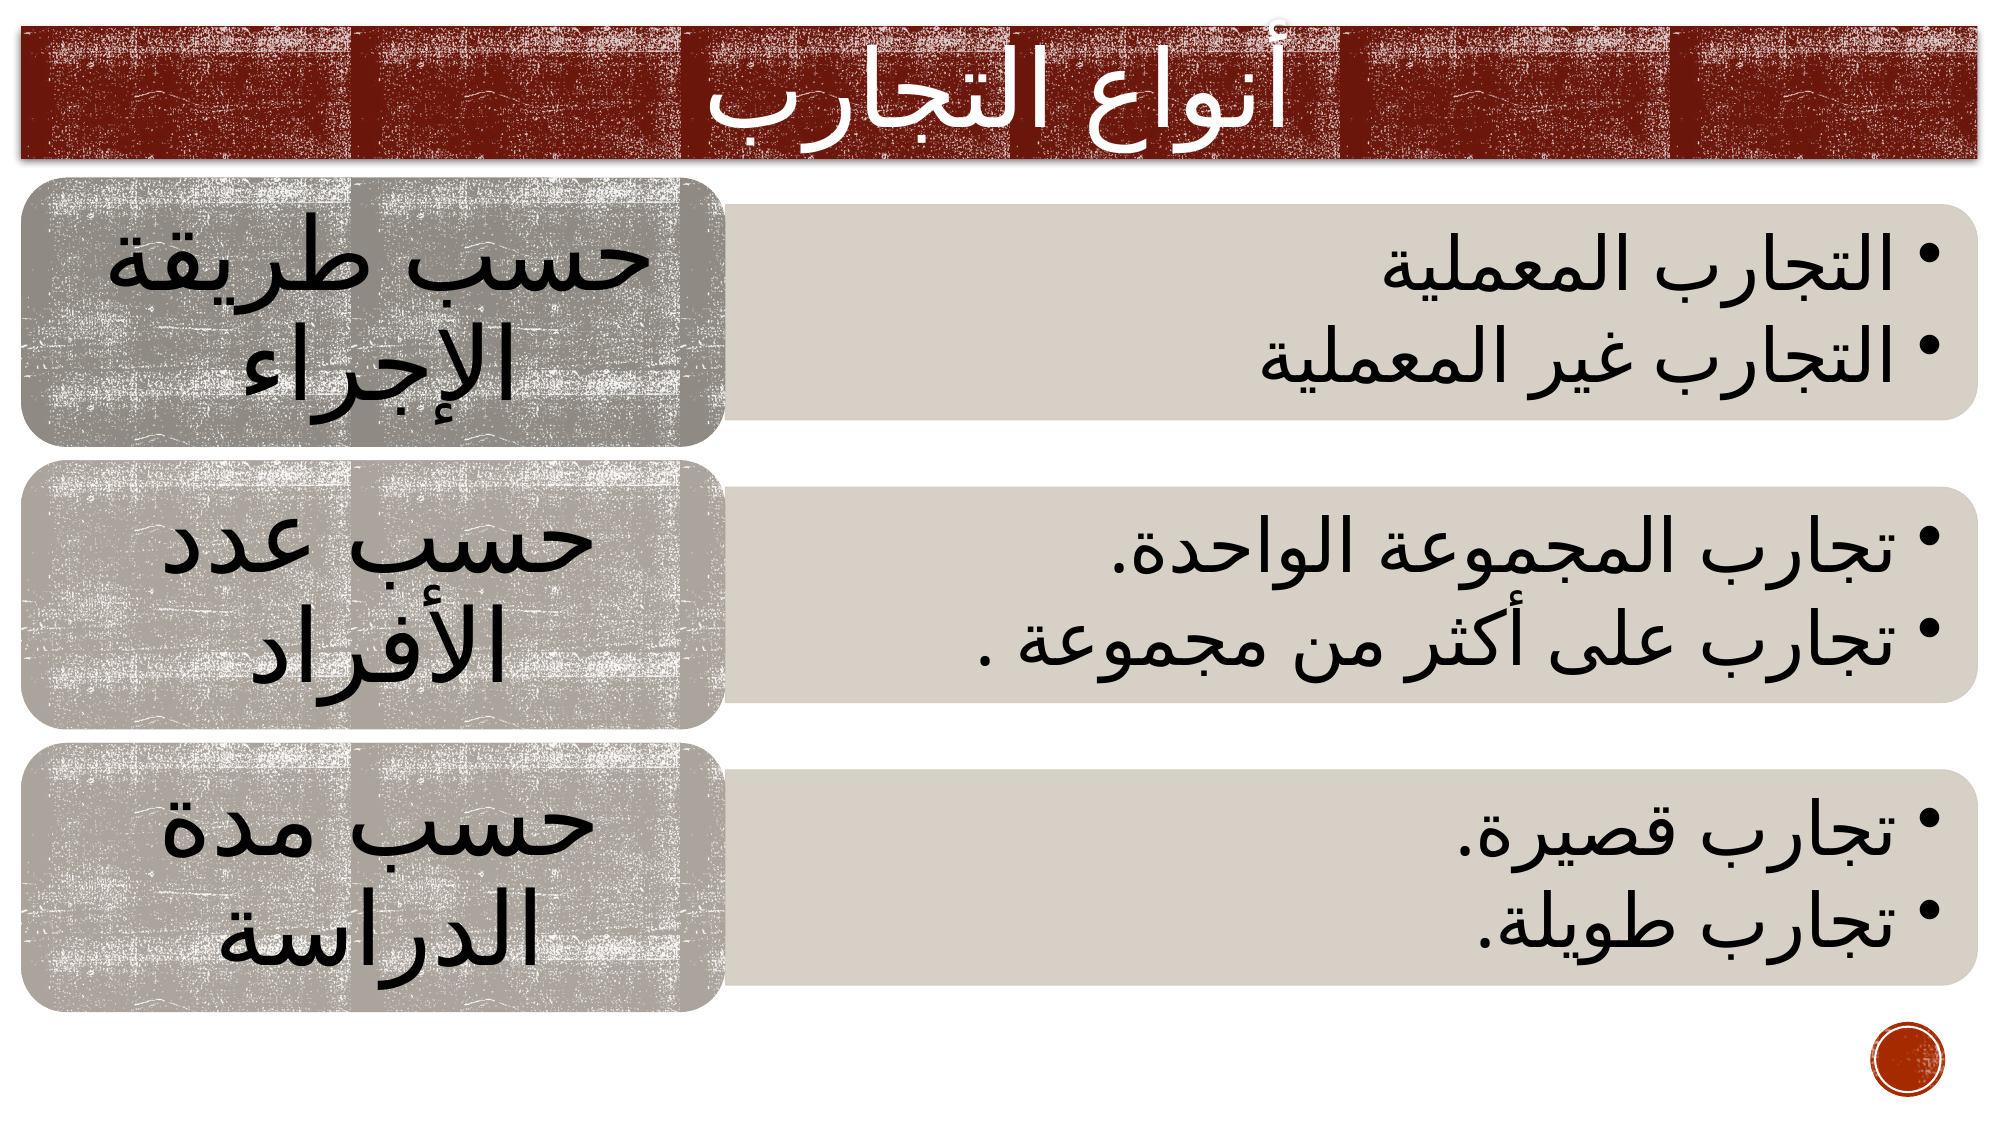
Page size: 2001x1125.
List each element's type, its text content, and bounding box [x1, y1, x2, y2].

title أنواع التجارب [21, 26, 1978, 159]
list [28, 178, 1975, 1010]
